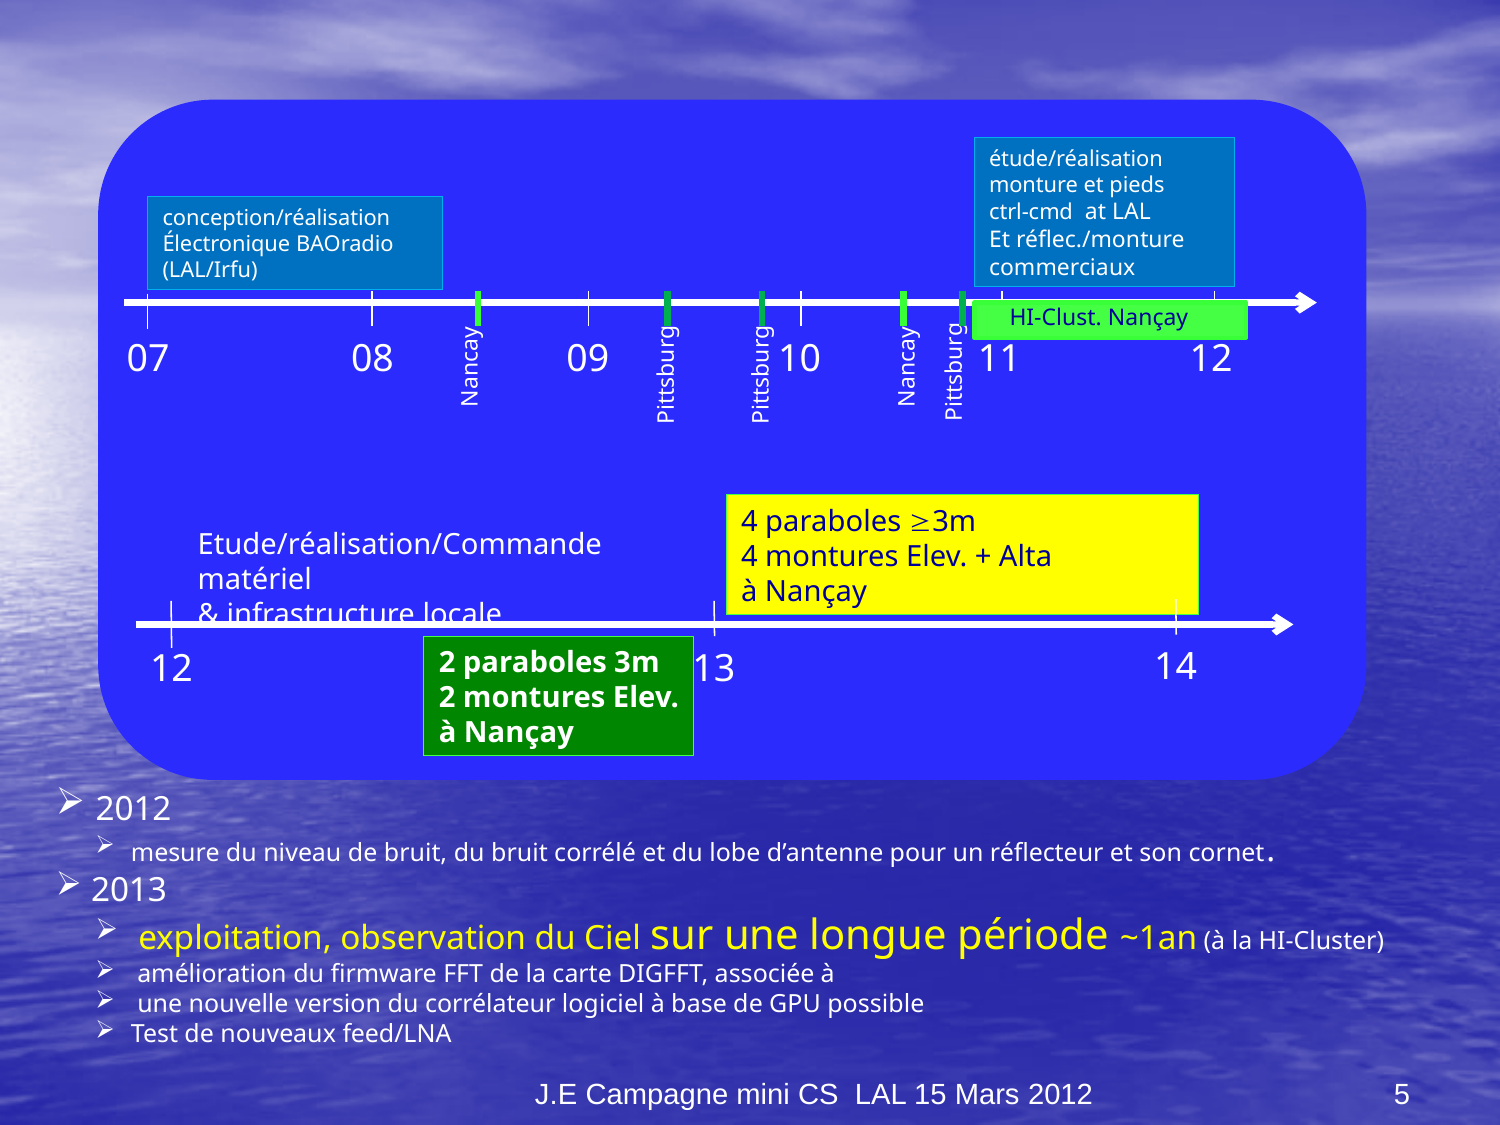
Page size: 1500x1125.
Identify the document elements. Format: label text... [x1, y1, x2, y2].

text_box 2 paraboles 3m 2 montures Elev. à Nançay [423, 638, 694, 756]
text_box [98, 99, 1367, 775]
slide_number 5 [1074, 1039, 1426, 1118]
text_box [111, 136, 1318, 436]
text_box 14 [1139, 634, 1212, 695]
text_box 12 [135, 636, 208, 696]
text_box 13 [694, 636, 751, 696]
text_box Etude/réalisation/Commande matériel & infrastructure locale [183, 517, 708, 623]
text_box Etude/réalisation/Commande matériel & infrastructure locale [183, 632, 708, 638]
text_box 2012 mesure du niveau de bruit, du bruit corrélé et du lobe d’antenne pour un réflecteur et son cornet. 2013 exploitation, observation du Ciel sur une longue période ~1an (à la HI-Cluster) amélioration du firmware FFT de la carte DIGFFT, associée à une nouvelle version du corrélateur logiciel à base de GPU possible Test de nouveaux feed/LNA [41, 775, 1400, 1056]
text_box 4 paraboles 3m 4 montures Elev. + Alta à Nançay [726, 494, 1199, 615]
footer J.E Campagne mini CS LAL 15 Mars 2012 [512, 1056, 1074, 1118]
